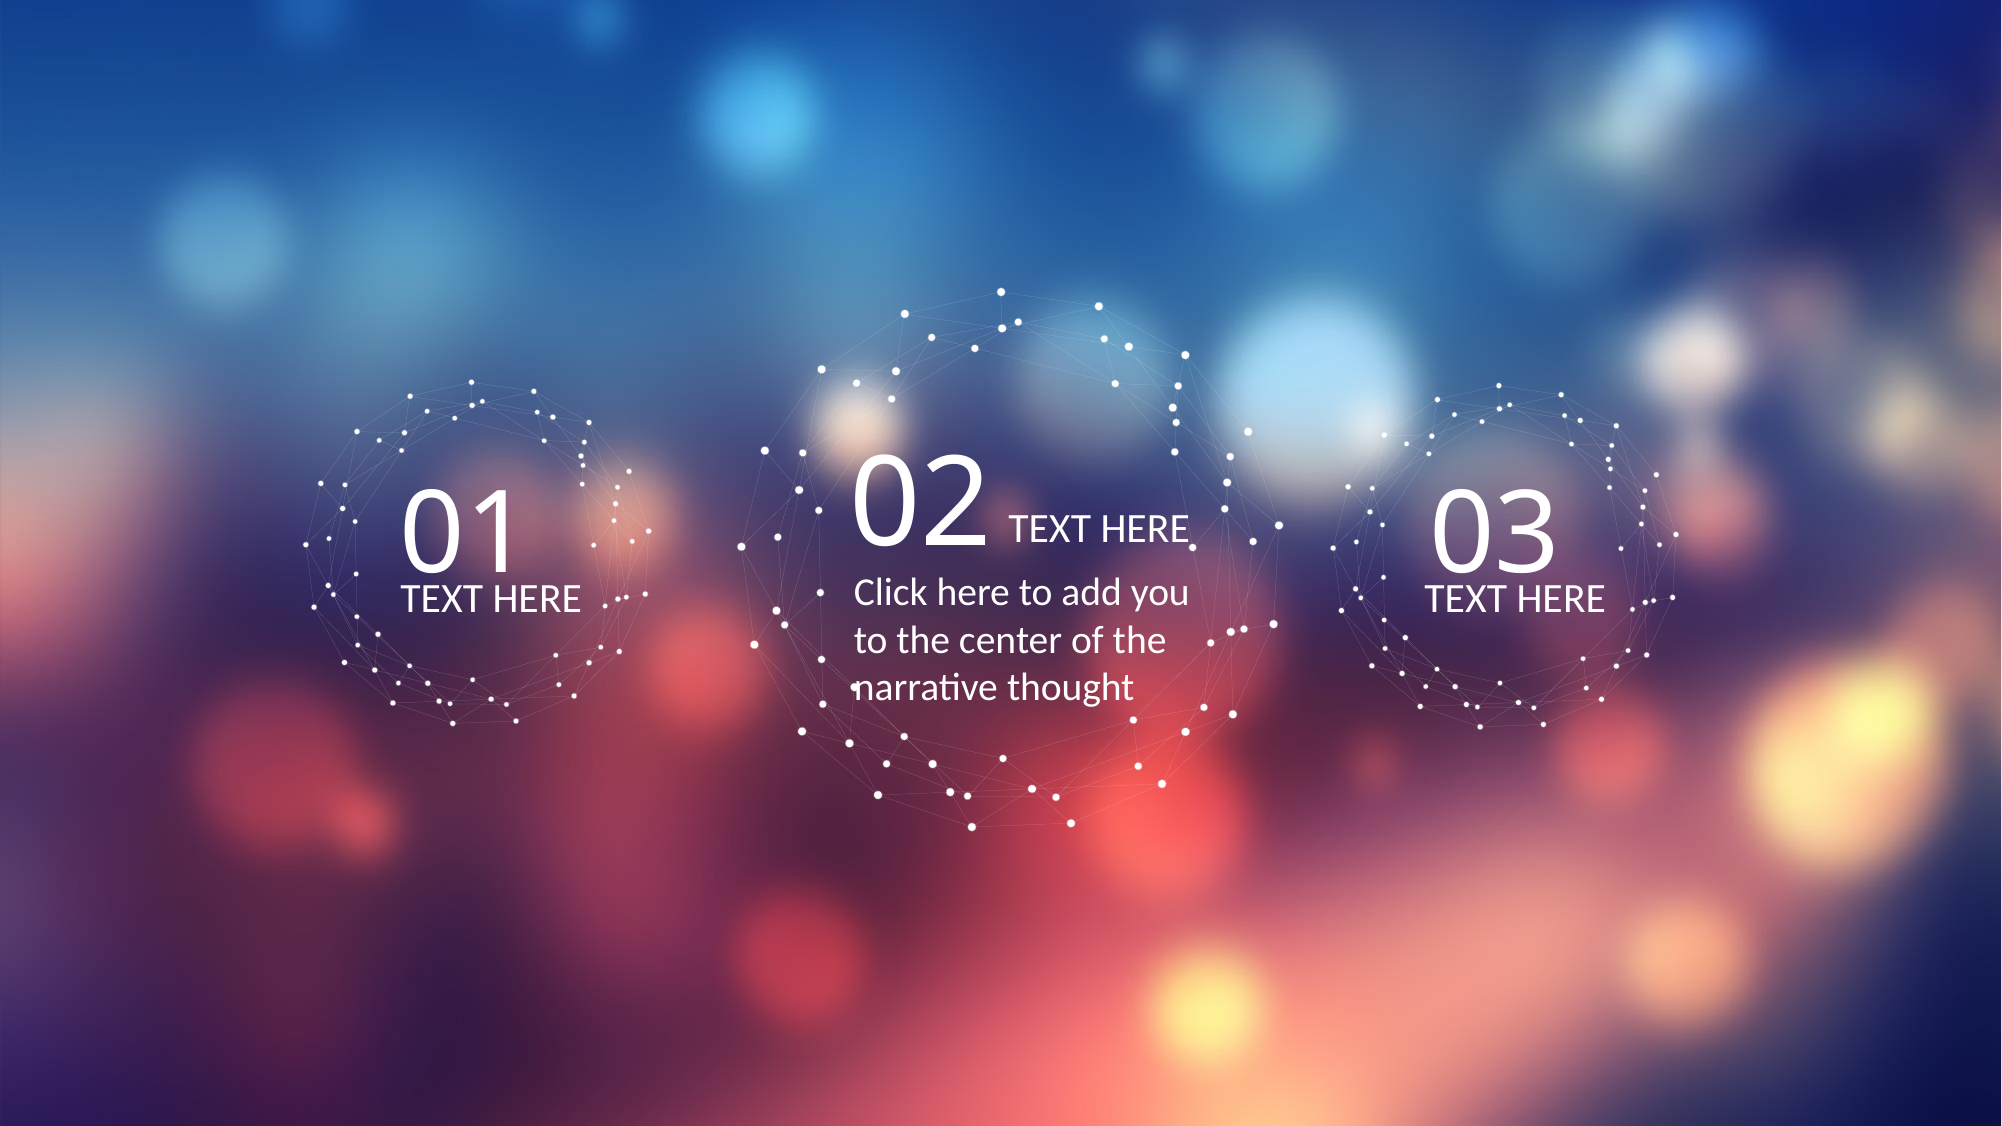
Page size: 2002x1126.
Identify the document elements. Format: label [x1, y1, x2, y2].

text_box [1333, 383, 1681, 731]
text_box [741, 288, 1286, 833]
picture [0, 0, 2002, 1126]
text_box [305, 379, 653, 727]
